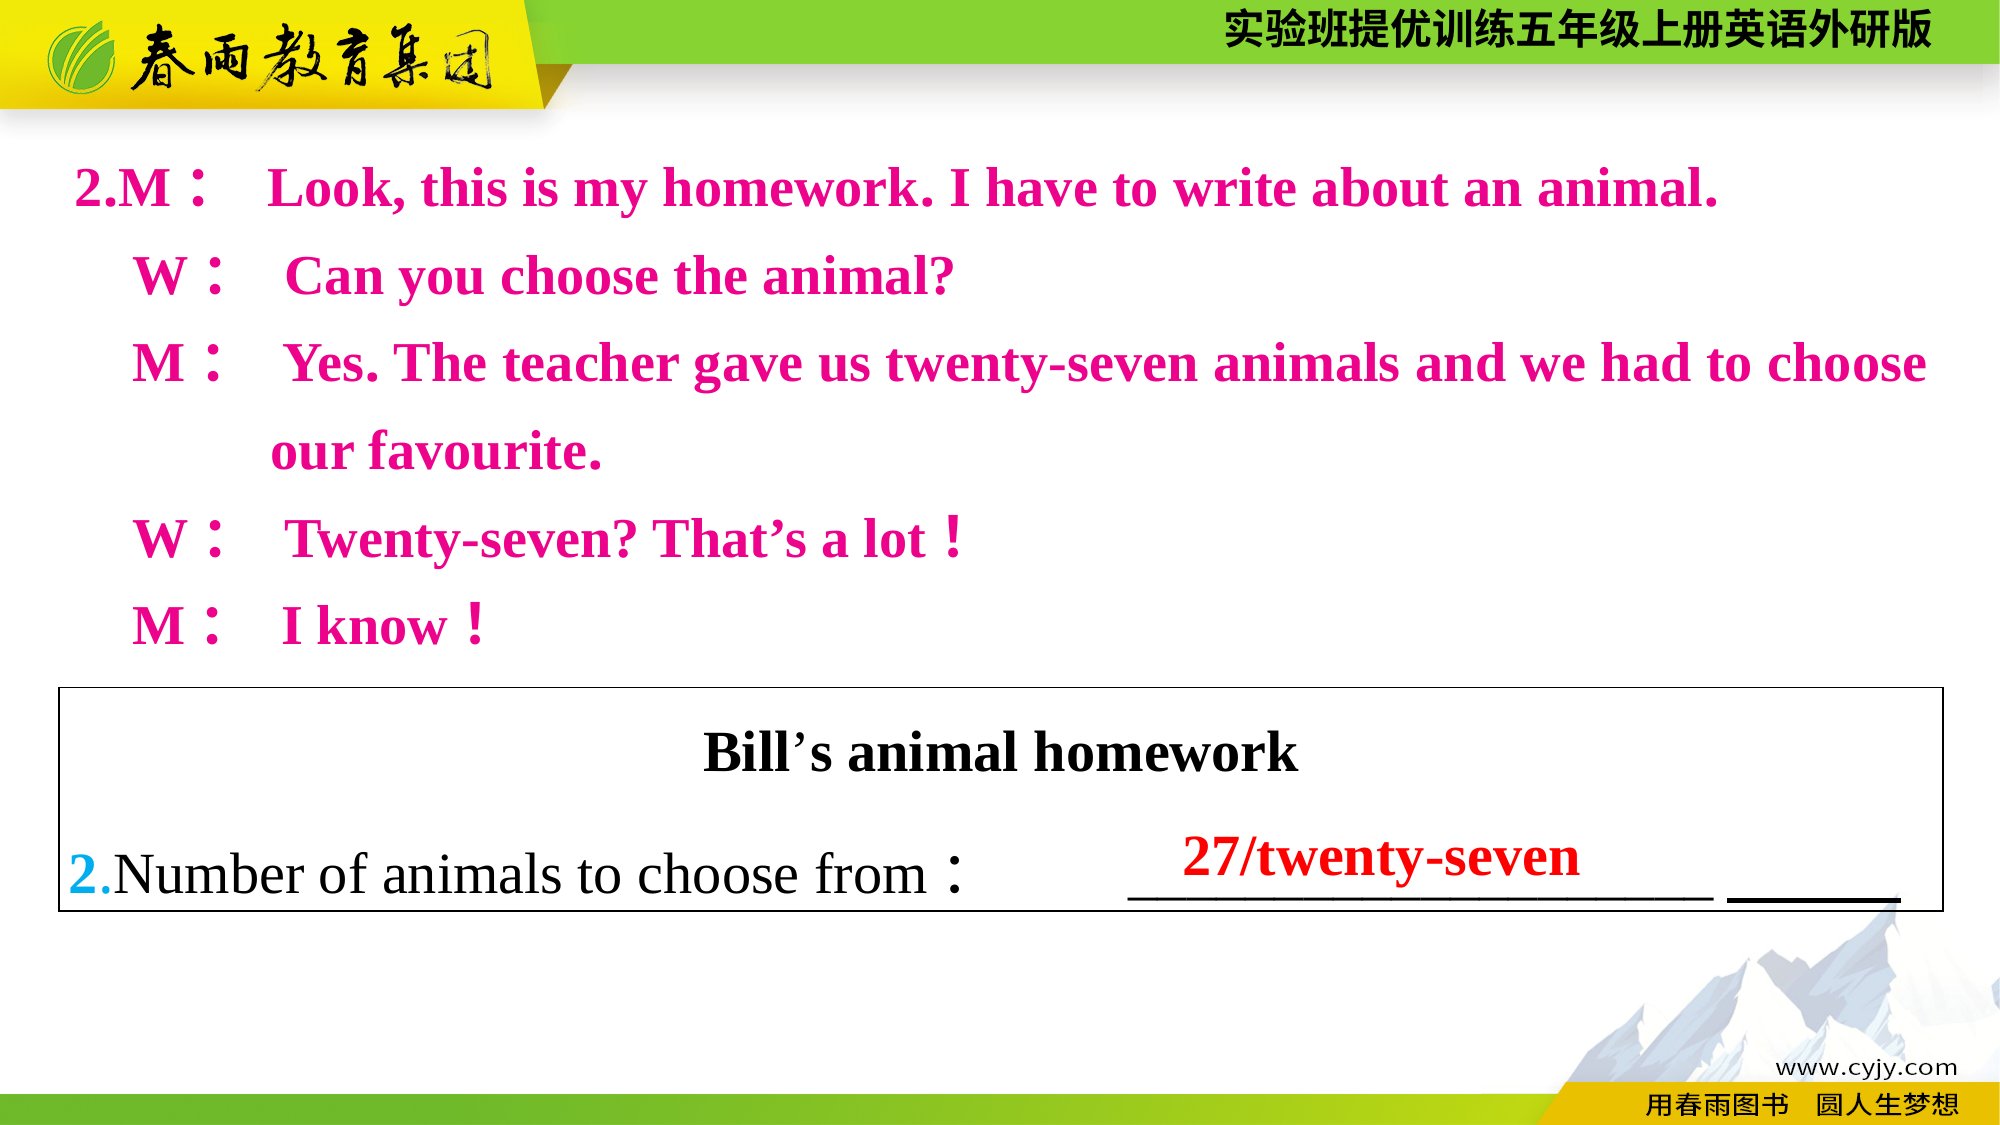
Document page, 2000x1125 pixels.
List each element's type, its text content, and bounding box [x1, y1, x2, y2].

table_header Bill’s animal homework 2.Number of animals to choose from： ____________________ [60, 688, 1942, 910]
picture [0, 0, 2000, 1125]
list 2.M： Look, this is my homework. I have to write about an animal. W： Can you choose the animal? M： Yes. The teacher gave us twenty-seven animals and we had to choose our favourite. W： Twenty-seven? That’s a lot！ M： I know！ [59, 122, 1944, 670]
text_box 27/twenty-seven [1167, 809, 1596, 895]
